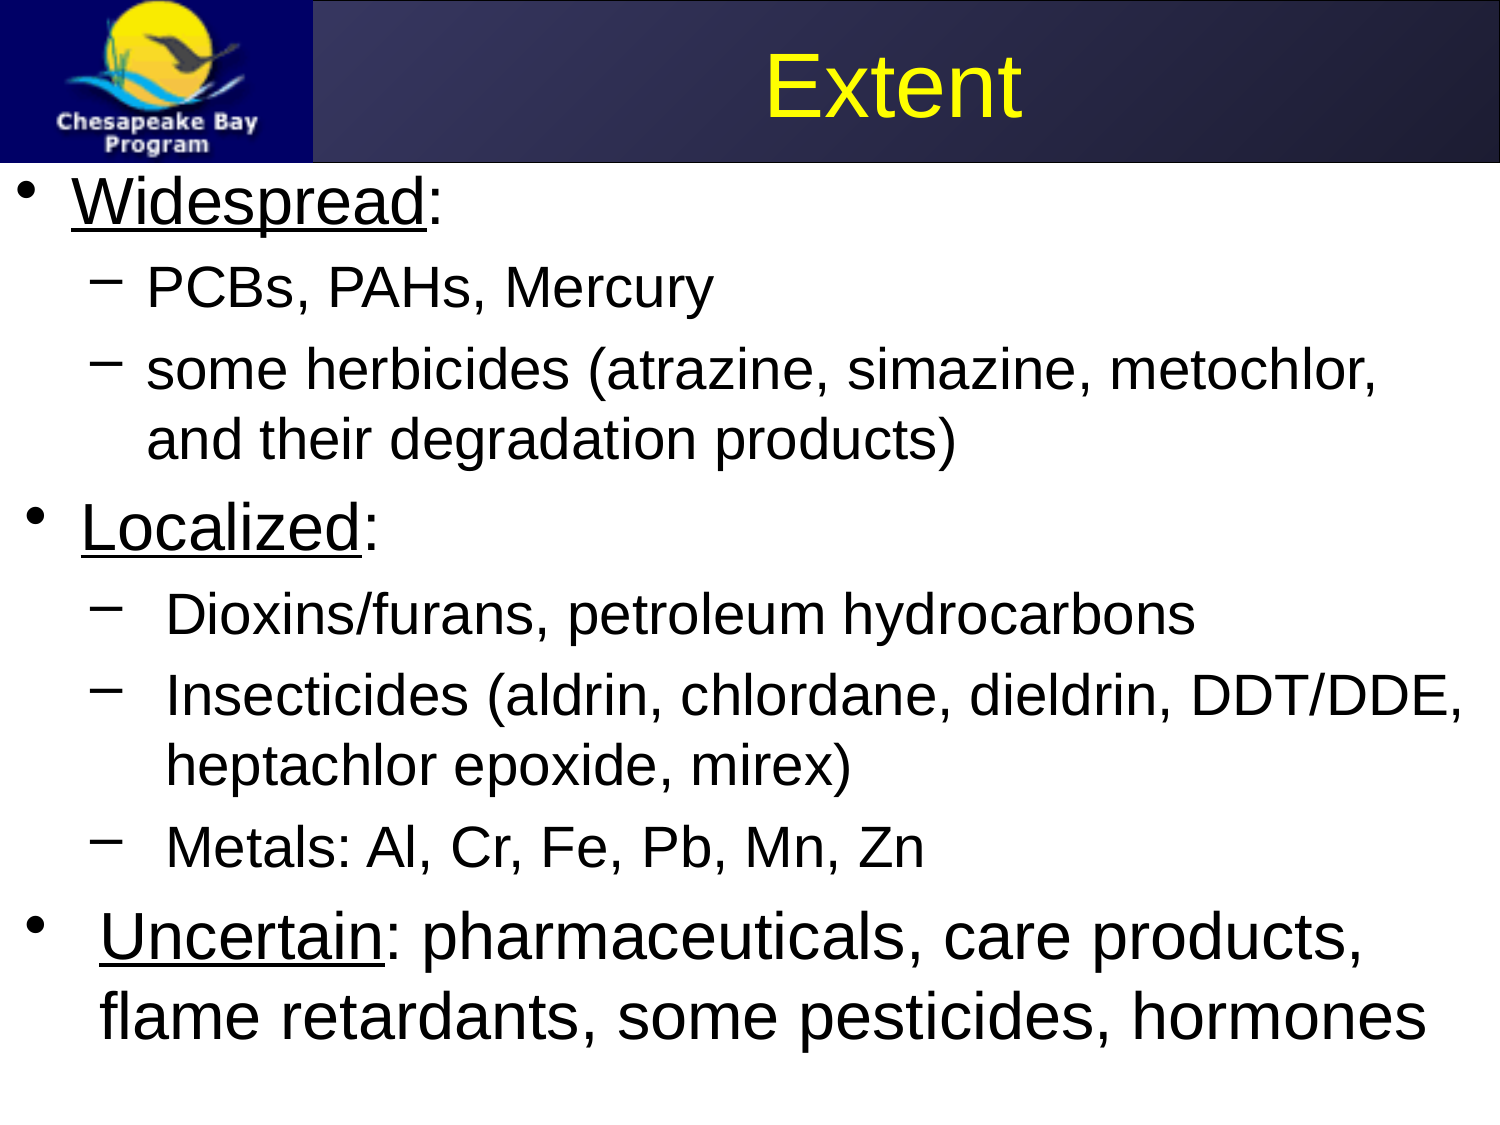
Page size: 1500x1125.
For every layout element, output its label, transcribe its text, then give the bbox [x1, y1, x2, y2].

picture [0, 0, 312, 149]
title Extent [312, 0, 1500, 149]
list Widespread: PCBs, PAHs, Mercury some herbicides (atrazine, simazine, metochlor, and their degradation products) Localized: Dioxins/furans, petroleum hydrocarbons Insecticides (aldrin, chlordane, dieldrin, DDT/DDE, heptachlor epoxide, mirex) Metals: Al, Cr, Fe, Pb, Mn, Zn Uncertain: pharmaceuticals, care products, flame retardants, some pesticides, hormones [0, 149, 1500, 1121]
